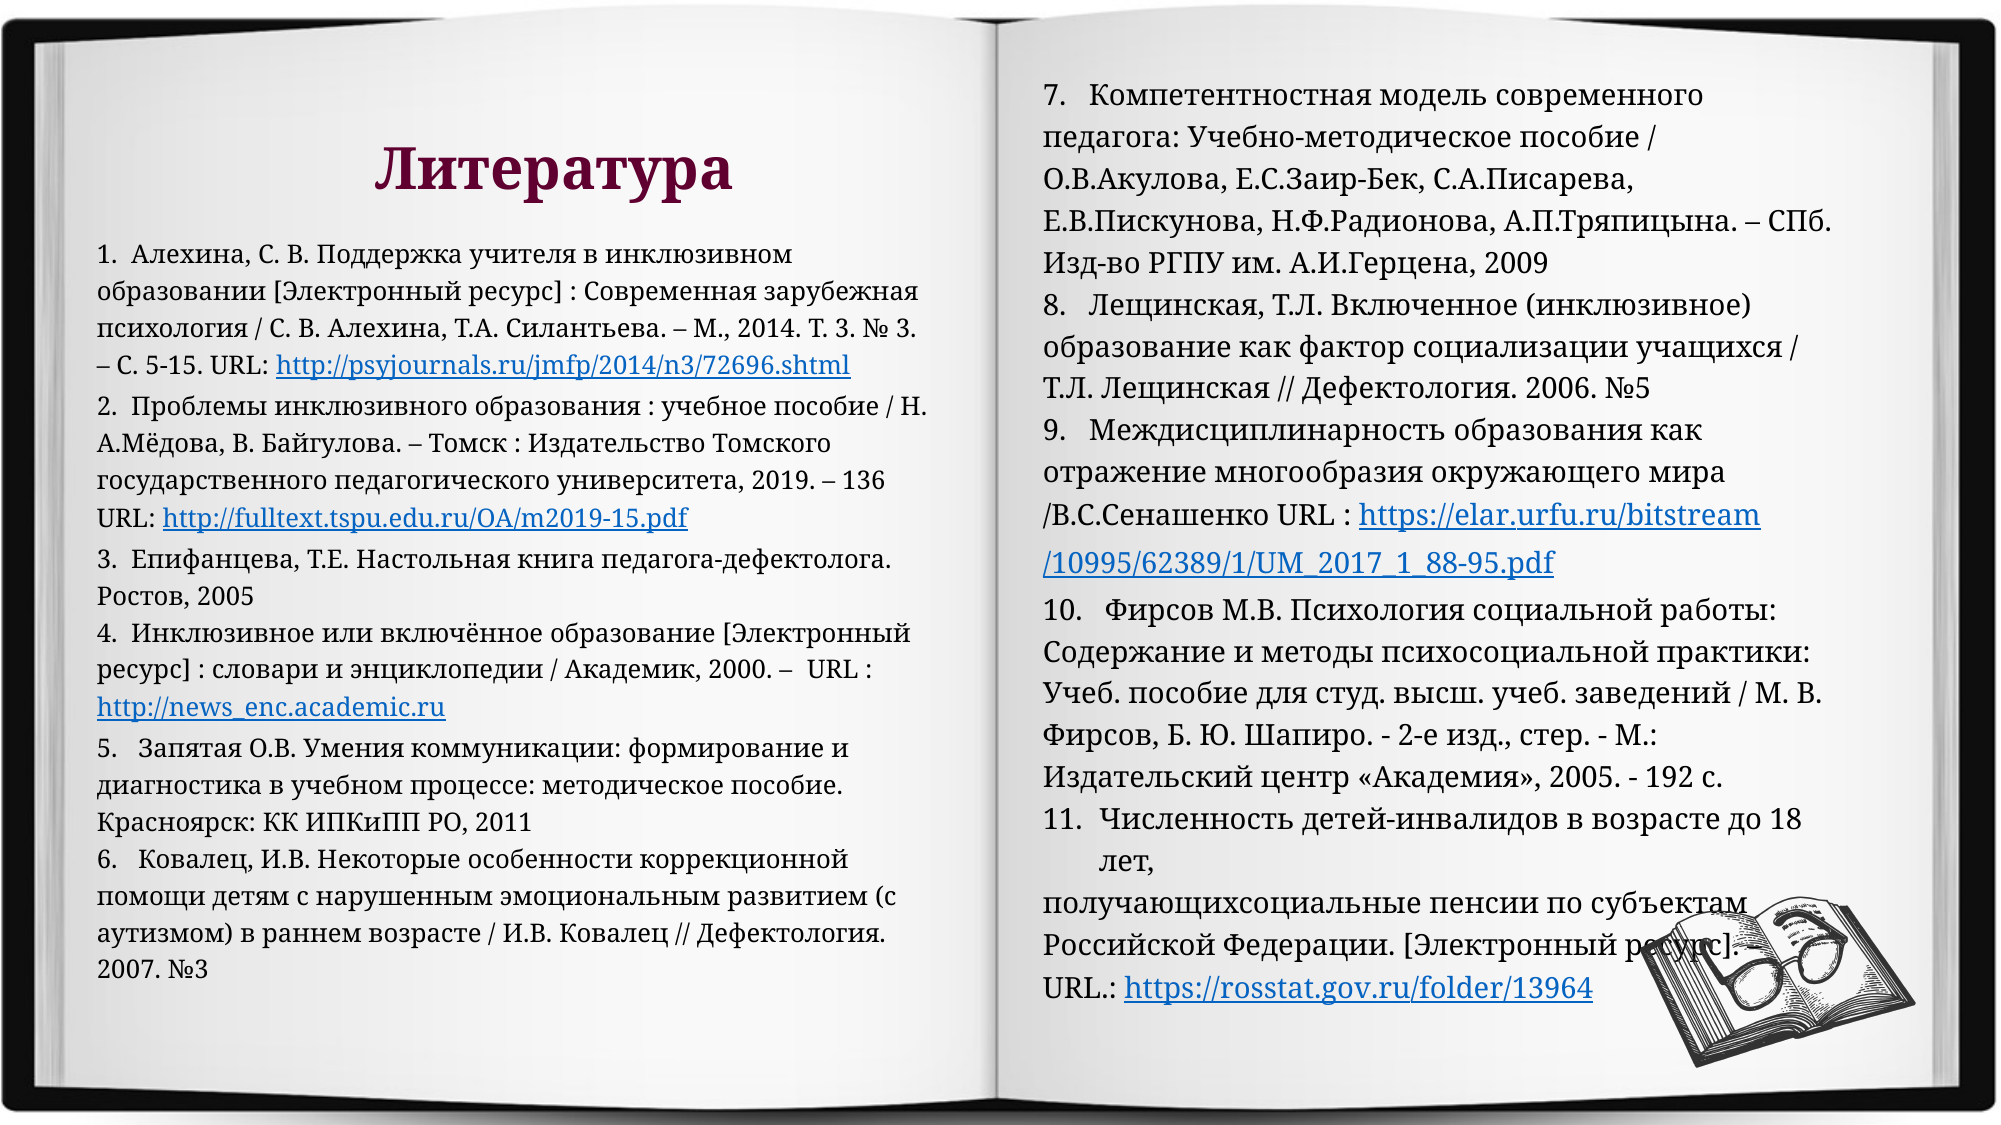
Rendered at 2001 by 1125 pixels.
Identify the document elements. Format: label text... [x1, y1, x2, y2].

list 7. Компетентностная модель современного педагога: Учебно-методическое пособие / О.В.Акулова, Е.С.Заир-Бек, С.А.Писарева, Е.В.Пискунова, Н.Ф.Радионова, А.П.Тряпицына. – СПб. Изд-во РГПУ им. А.И.Герцена, 2009 8. Лещинская, Т.Л. Включенное (инклюзивное) образование как фактор социализации учащихся / Т.Л. Лещинская // Дефектология. 2006. №5 9. Междисциплинарность образования как отражение многообразия окружающего мира /В.С.Сенашенко URL : https://elar.urfu.ru/bitstream/10995/62389/1/UM_2017_1_88-95.pdf 10. Фирсов М.В. Психология социальной работы: Содержание и методы психосоциальной практики: Учеб. пособие для студ. высш. учеб. заведений / М. В. Фирсов, Б. Ю. Шапиро. - 2-е изд., стер. - М.: Издательский центр «Академия», 2005. - 192 с. Численность детей-инвалидов в возрасте до 18 лет, получающихсоциальные пенсии по субъектам Российской Федерации. [Электронный ресурс]. – URL.: https://rosstat.gov.ru/folder/13964 [1027, 61, 1863, 1048]
list 1. Алехина, С. В. Поддержка учителя в инклюзивном образовании [Электронный ресурс] : Современная зарубежная психология / С. В. Алехина, Т.А. Силантьева. – М., 2014. Т. 3. № 3. – С. 5-15. URL: http://psyjournals.ru/jmfp/2014/n3/72696.shtml 2. Проблемы инклюзивного образования : учебное пособие / Н. А.Мёдова, В. Байгулова. – Томск : Издательство Томского государственного педагогического университета, 2019. – 136 URL: http://fulltext.tspu.edu.ru/OA/m2019-15.pdf 3. Епифанцева, Т.Е. Настольная книга педагога-дефектолога. Ростов, 2005 4. Инклюзивное или включённое образование [Электронный ресурс] : словари и энциклопедии / Академик, 2000. – URL : http://news_enc.academic.ru 5. Запятая О.В. Умения коммуникации: формирование и диагностика в учебном процессе: методическое пособие. Красноярск: КК ИПКиПП РО, 2011 6. Ковалец, И.В. Некоторые особенности коррекционной помощи детям с нарушенным эмоциональным развитием (с аутизмом) в раннем возрасте / И.В. Ковалец // Дефектология. 2007. №3 [81, 224, 953, 1049]
picture [0, 0, 2001, 1125]
title Литература [137, 61, 973, 280]
